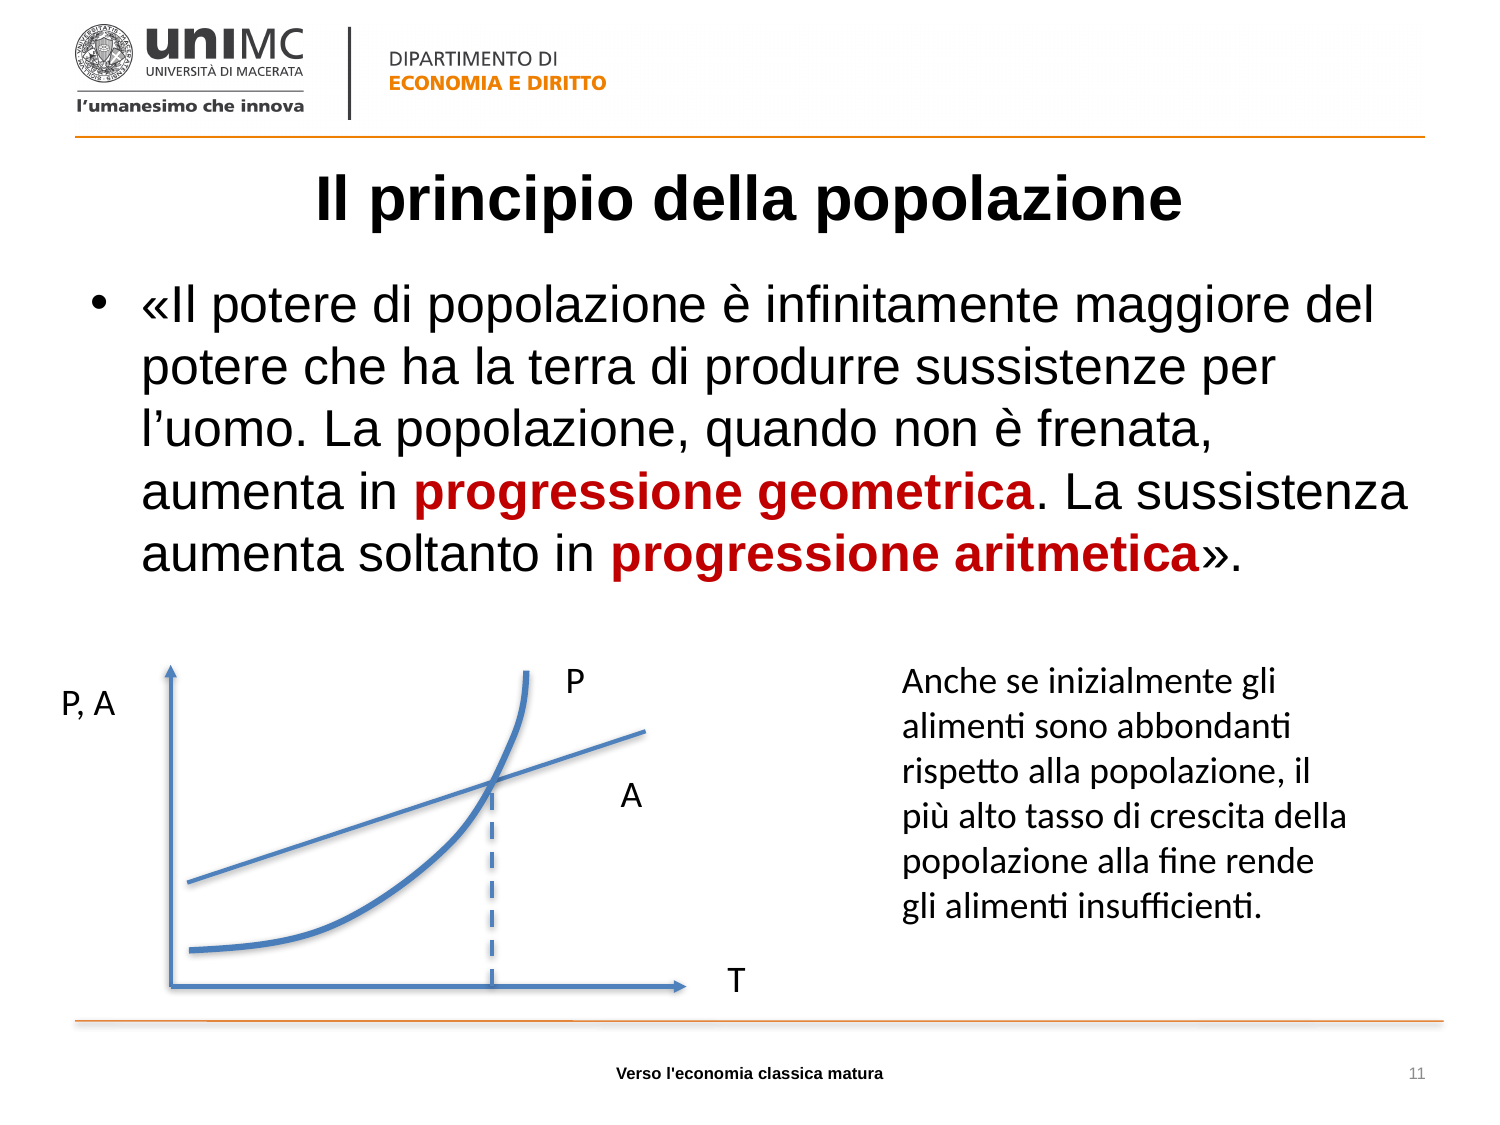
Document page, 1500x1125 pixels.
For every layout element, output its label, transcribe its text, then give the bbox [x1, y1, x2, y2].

title Il principio della popolazione [75, 149, 1425, 241]
picture [75, 24, 1425, 138]
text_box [45, 648, 824, 1009]
slide_number 11 [1091, 1042, 1442, 1103]
footer Verso l'economia classica matura [512, 1042, 988, 1103]
list «Il potere di popolazione è infinitamente maggiore del potere che ha la terra di produrre sussistenze per l’uomo. La popolazione, quando non è frenata, aumenta in progressione geometrica. La sussistenza aumenta soltanto in progressione aritmetica». [75, 262, 1425, 649]
text_box Anche se inizialmente gli alimenti sono abbondanti rispetto alla popolazione, il più alto tasso di crescita della popolazione alla fine rende gli alimenti insufficienti. [887, 648, 1369, 934]
